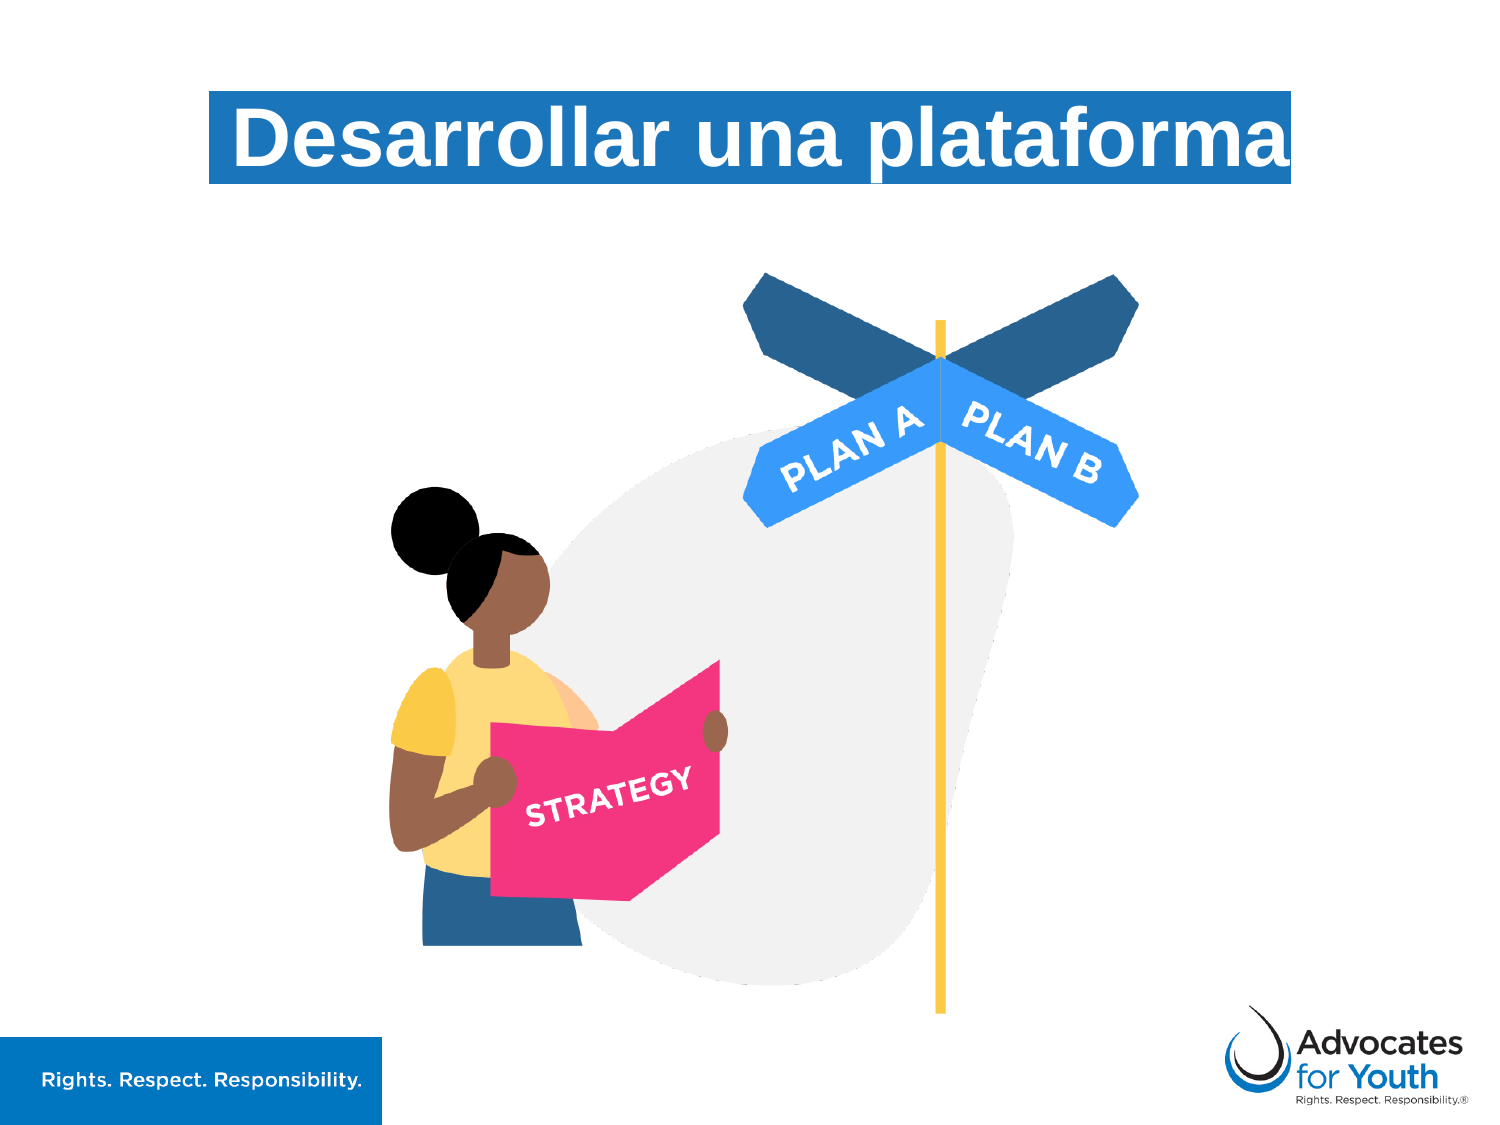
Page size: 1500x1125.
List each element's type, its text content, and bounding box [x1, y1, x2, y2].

picture [0, 1037, 382, 1125]
picture [389, 272, 1140, 1015]
picture [1200, 990, 1500, 1125]
title Desarrollar una plataforma [112, 45, 1388, 233]
